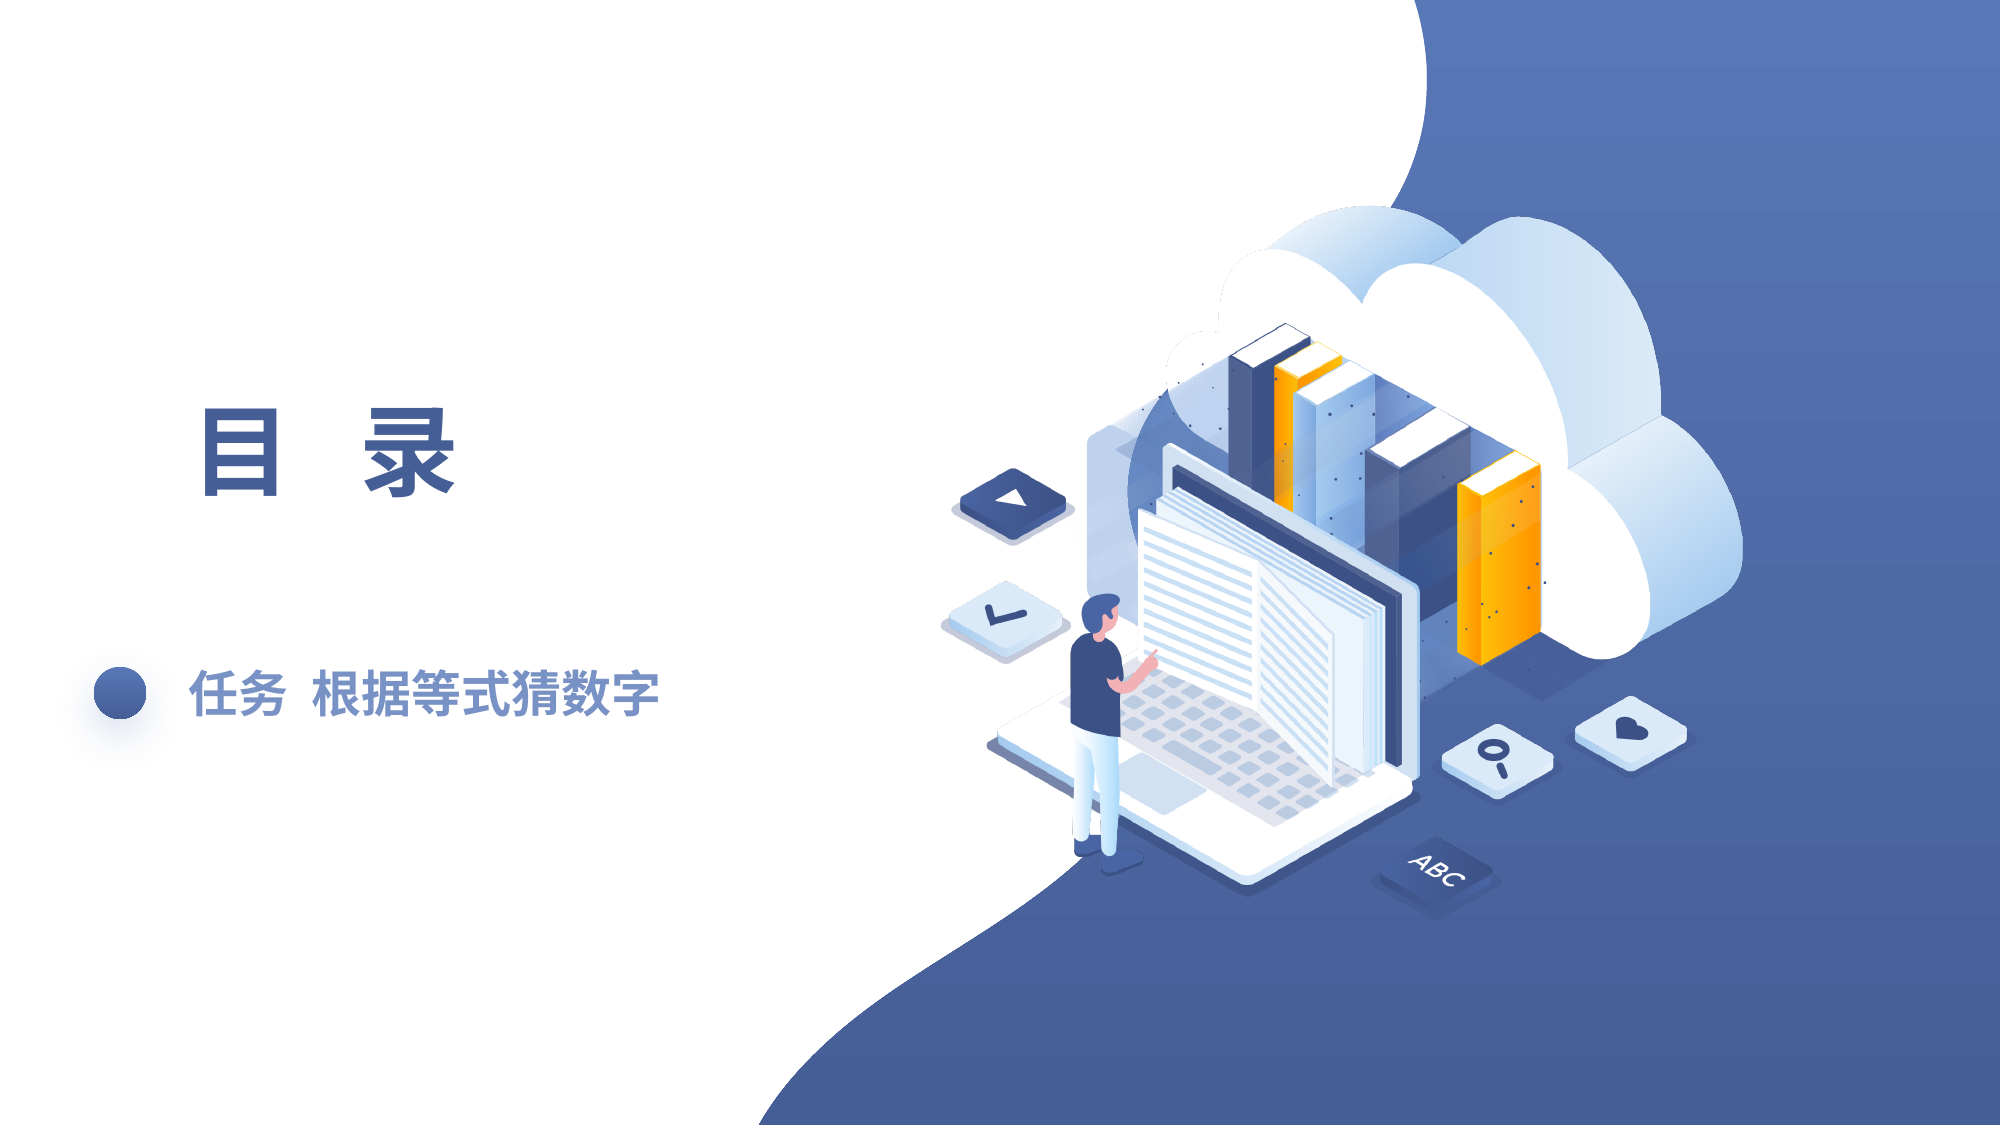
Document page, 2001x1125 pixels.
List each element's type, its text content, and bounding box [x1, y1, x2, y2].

text_box [92, 665, 148, 720]
picture [940, 205, 1743, 920]
text_box 任务 根据等式猜数字 [173, 654, 940, 730]
text_box 目 录 [176, 381, 590, 517]
text_box [759, 0, 2000, 1125]
